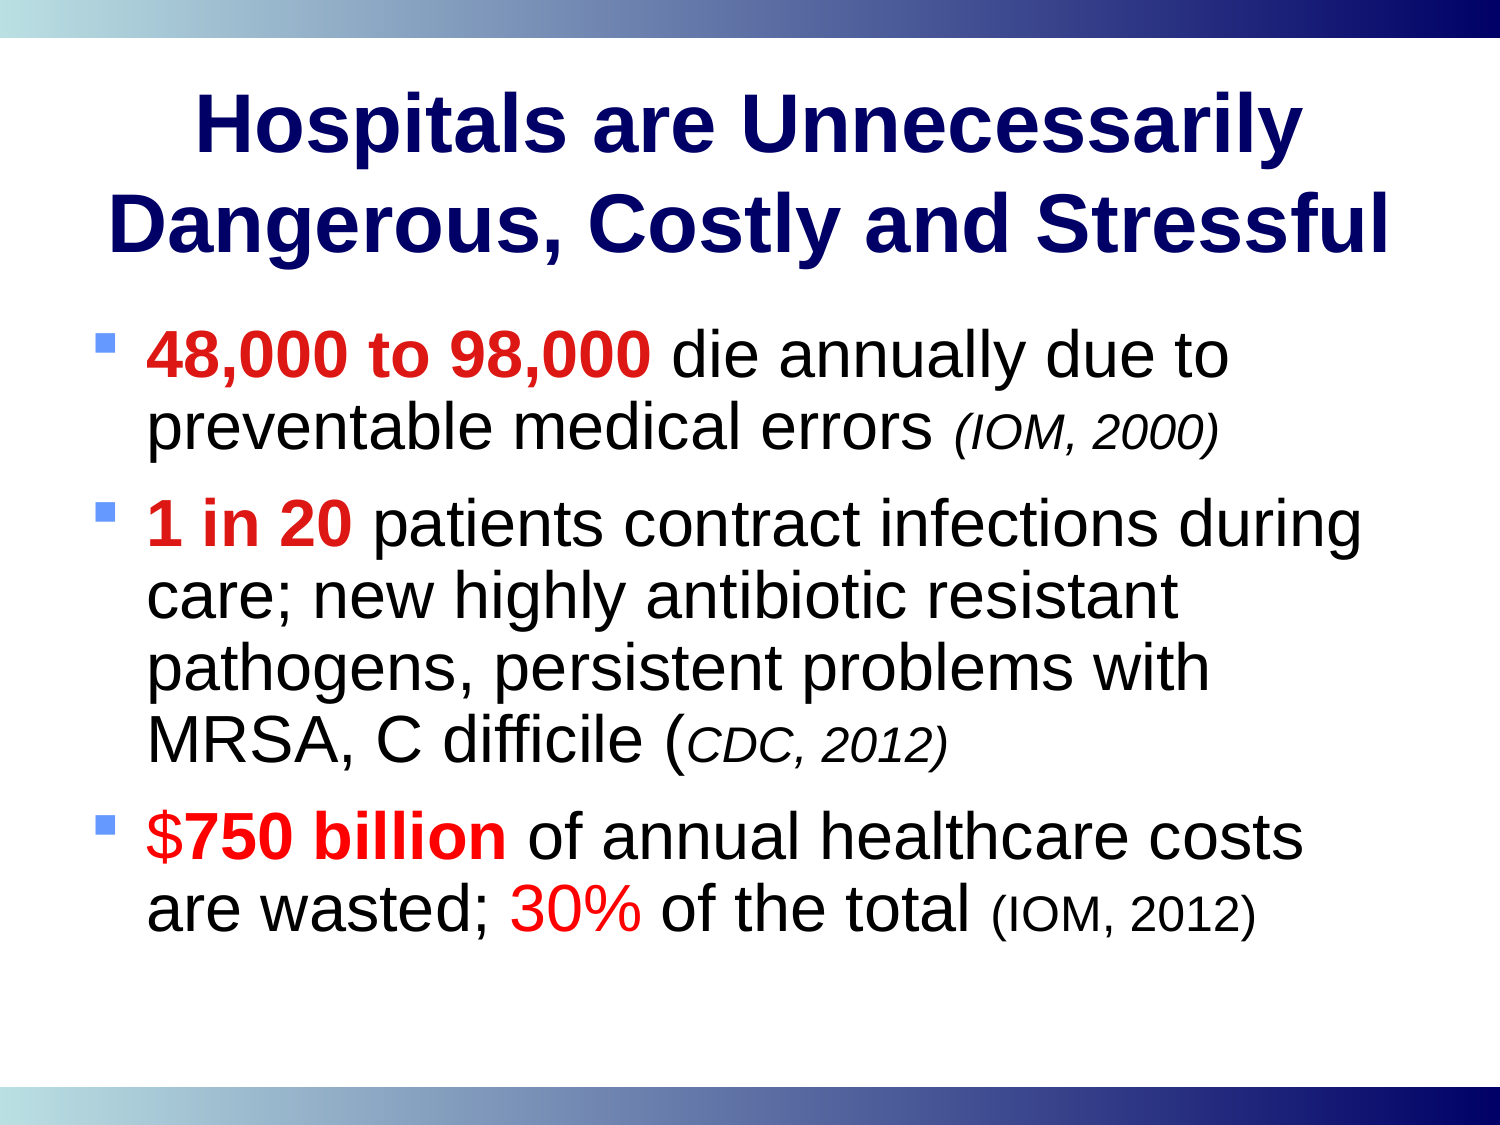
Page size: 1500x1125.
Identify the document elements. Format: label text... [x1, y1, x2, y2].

title Hospitals are Unnecessarily Dangerous, Costly and Stressful [75, 75, 1425, 263]
list 48,000 to 98,000 die annually due to preventable medical errors (IOM, 2000) 1 in 20 patients contract infections during care; new highly antibiotic resistant pathogens, persistent problems with MRSA, C difficile (CDC, 2012) $750 billion of annual healthcare costs are wasted; 30% of the total (IOM, 2012) [75, 312, 1425, 1055]
